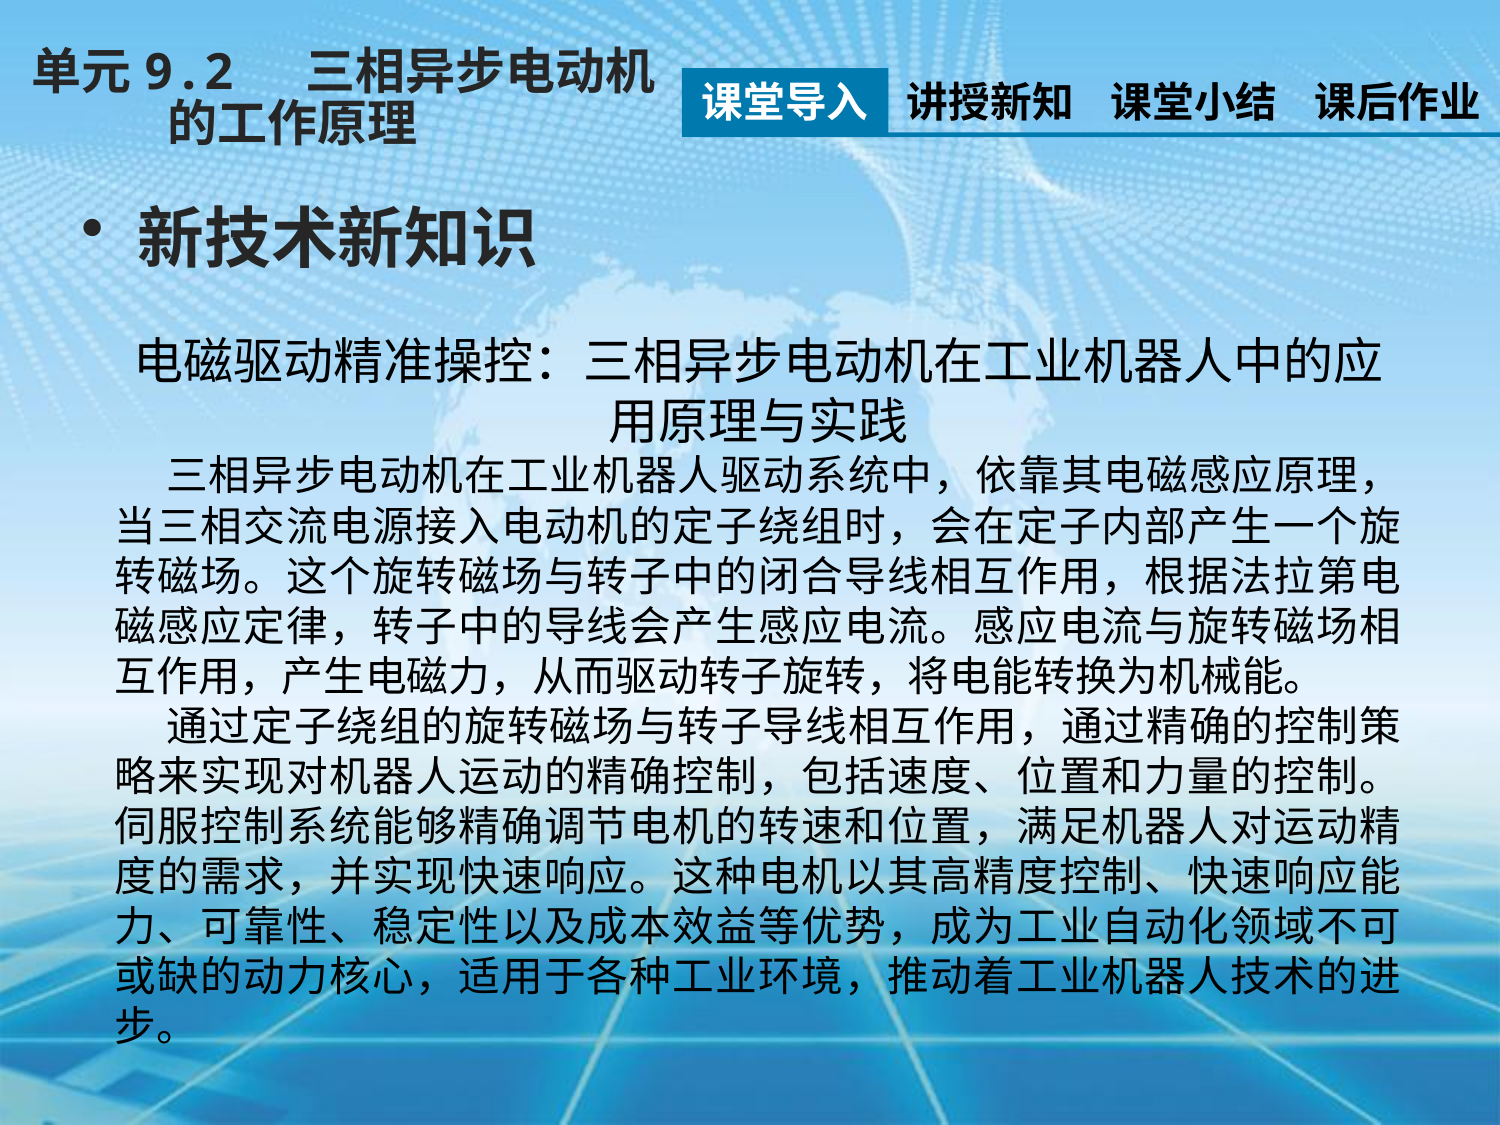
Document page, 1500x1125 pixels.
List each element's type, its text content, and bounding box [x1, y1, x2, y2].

text_box 新技术新知识 [66, 187, 1417, 294]
picture [0, 0, 1500, 1125]
text_box 电磁驱动精准操控：三相异步电动机在工业机器人中的应用原理与实践 三相异步电动机在工业机器人驱动系统中，依靠其电磁感应原理，当三相交流电源接入电动机的定子绕组时，会在定子内部产生一个旋转磁场。这个旋转磁场与转子中的闭合导线相互作用，根据法拉第电磁感应定律，转子中的导线会产生感应电流。感应电流与旋转磁场相互作用，产生电磁力，从而驱动转子旋转，将电能转换为机械能。 通过定子绕组的旋转磁场与转子导线相互作用，通过精确的控制策略来实现对机器人运动的精确控制，包括速度、位置和力量的控制。伺服控制系统能够精确调节电机的转速和位置，满足机器人对运动精度的需求，并实现快速响应。这种电机以其高精度控制、快速响应能力、可靠性、稳定性以及成本效益等优势，成为工业自动化领域不可或缺的动力核心，适用于各种工业环境，推动着工业机器人技术的进步。 [99, 321, 1417, 1057]
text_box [16, 39, 1500, 160]
